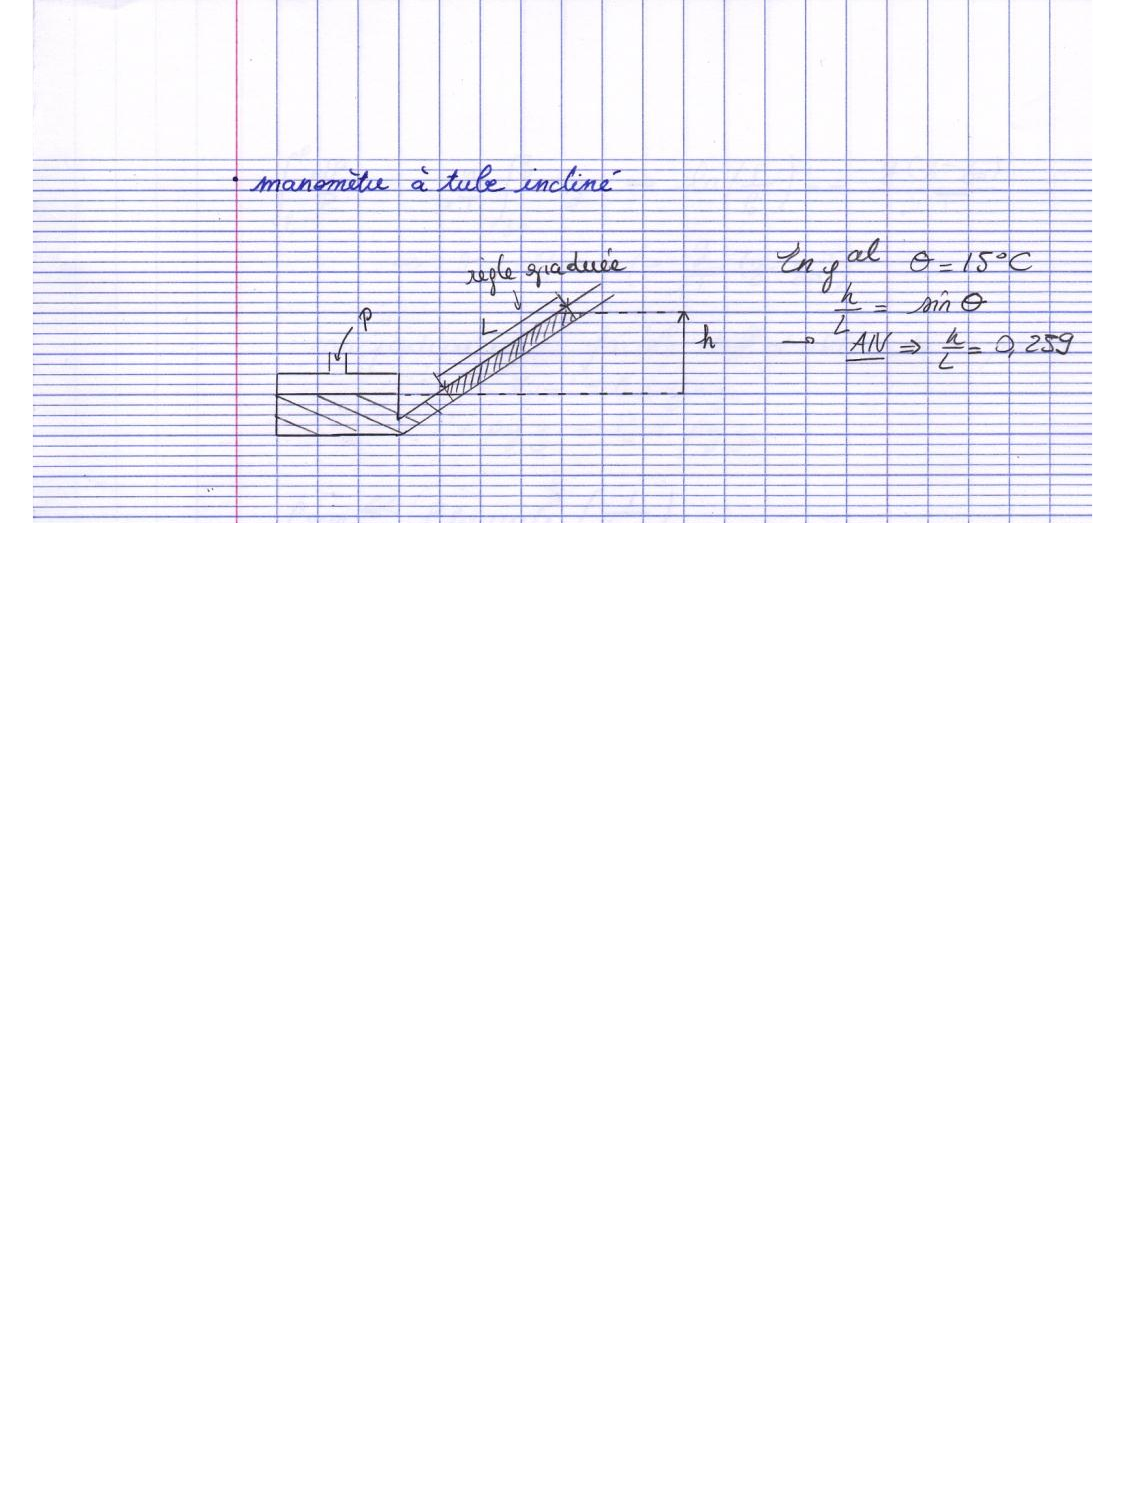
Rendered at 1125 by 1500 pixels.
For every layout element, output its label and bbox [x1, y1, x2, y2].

picture [32, 0, 1093, 523]
